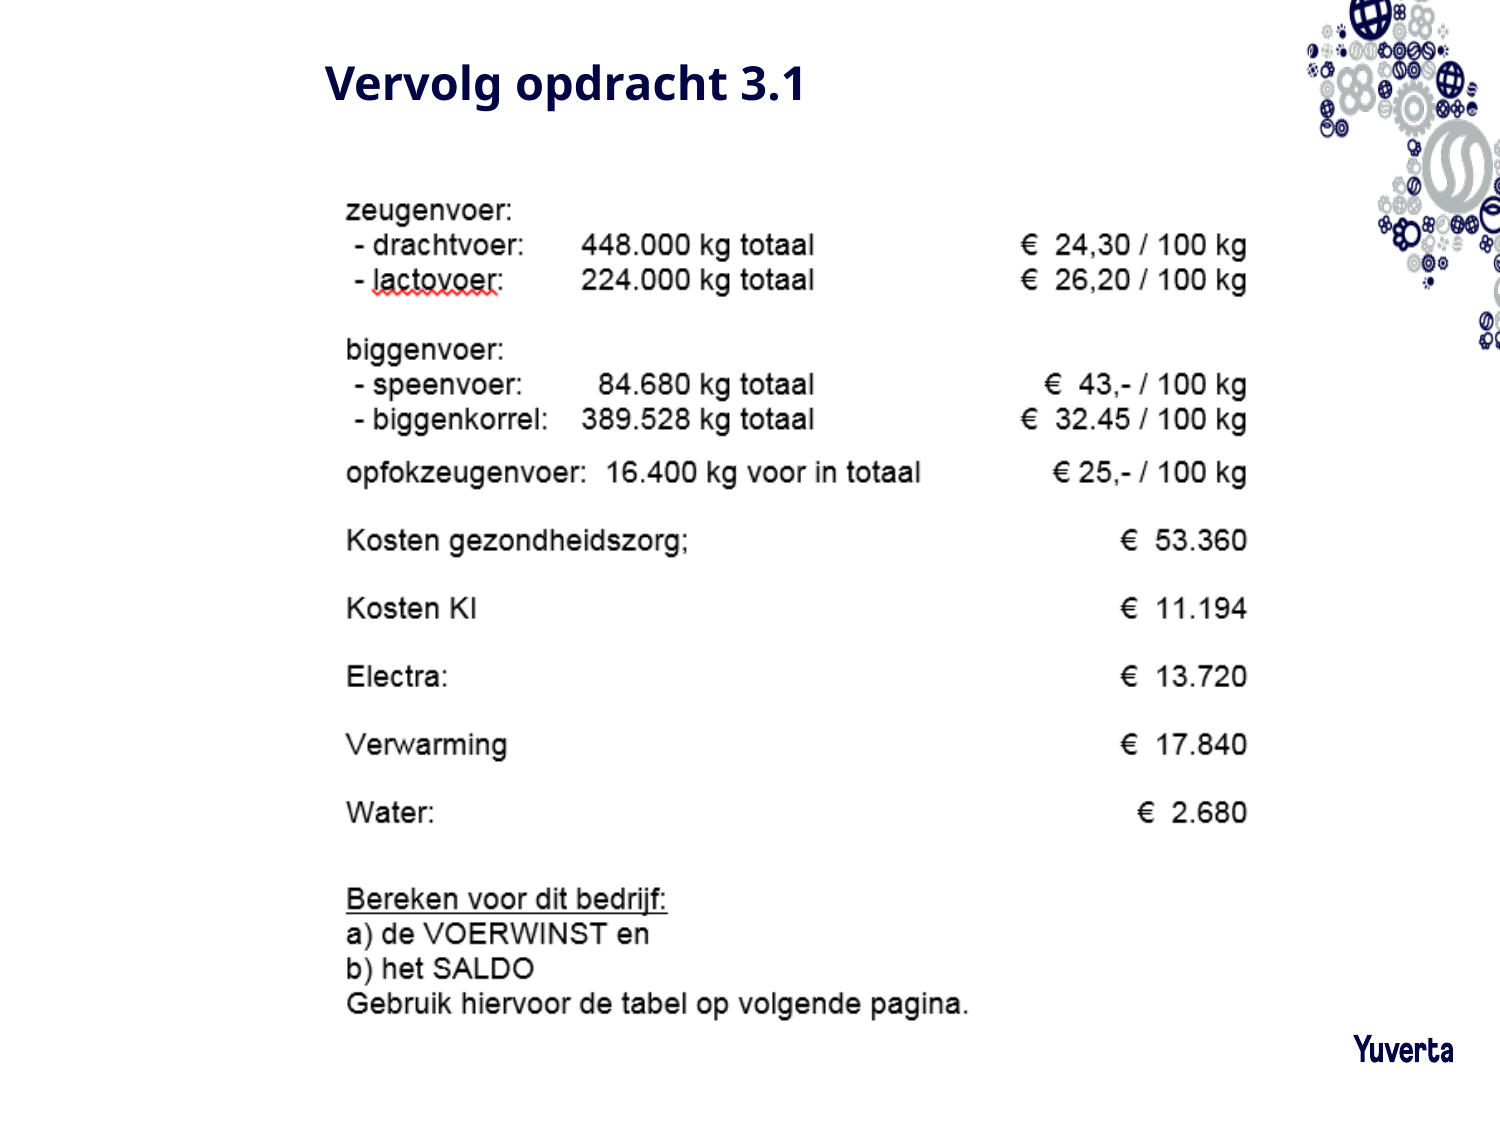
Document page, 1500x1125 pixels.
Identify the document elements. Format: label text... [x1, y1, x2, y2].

title Vervolg opdracht 3.1 [324, 54, 1415, 161]
picture [0, 0, 1500, 1125]
